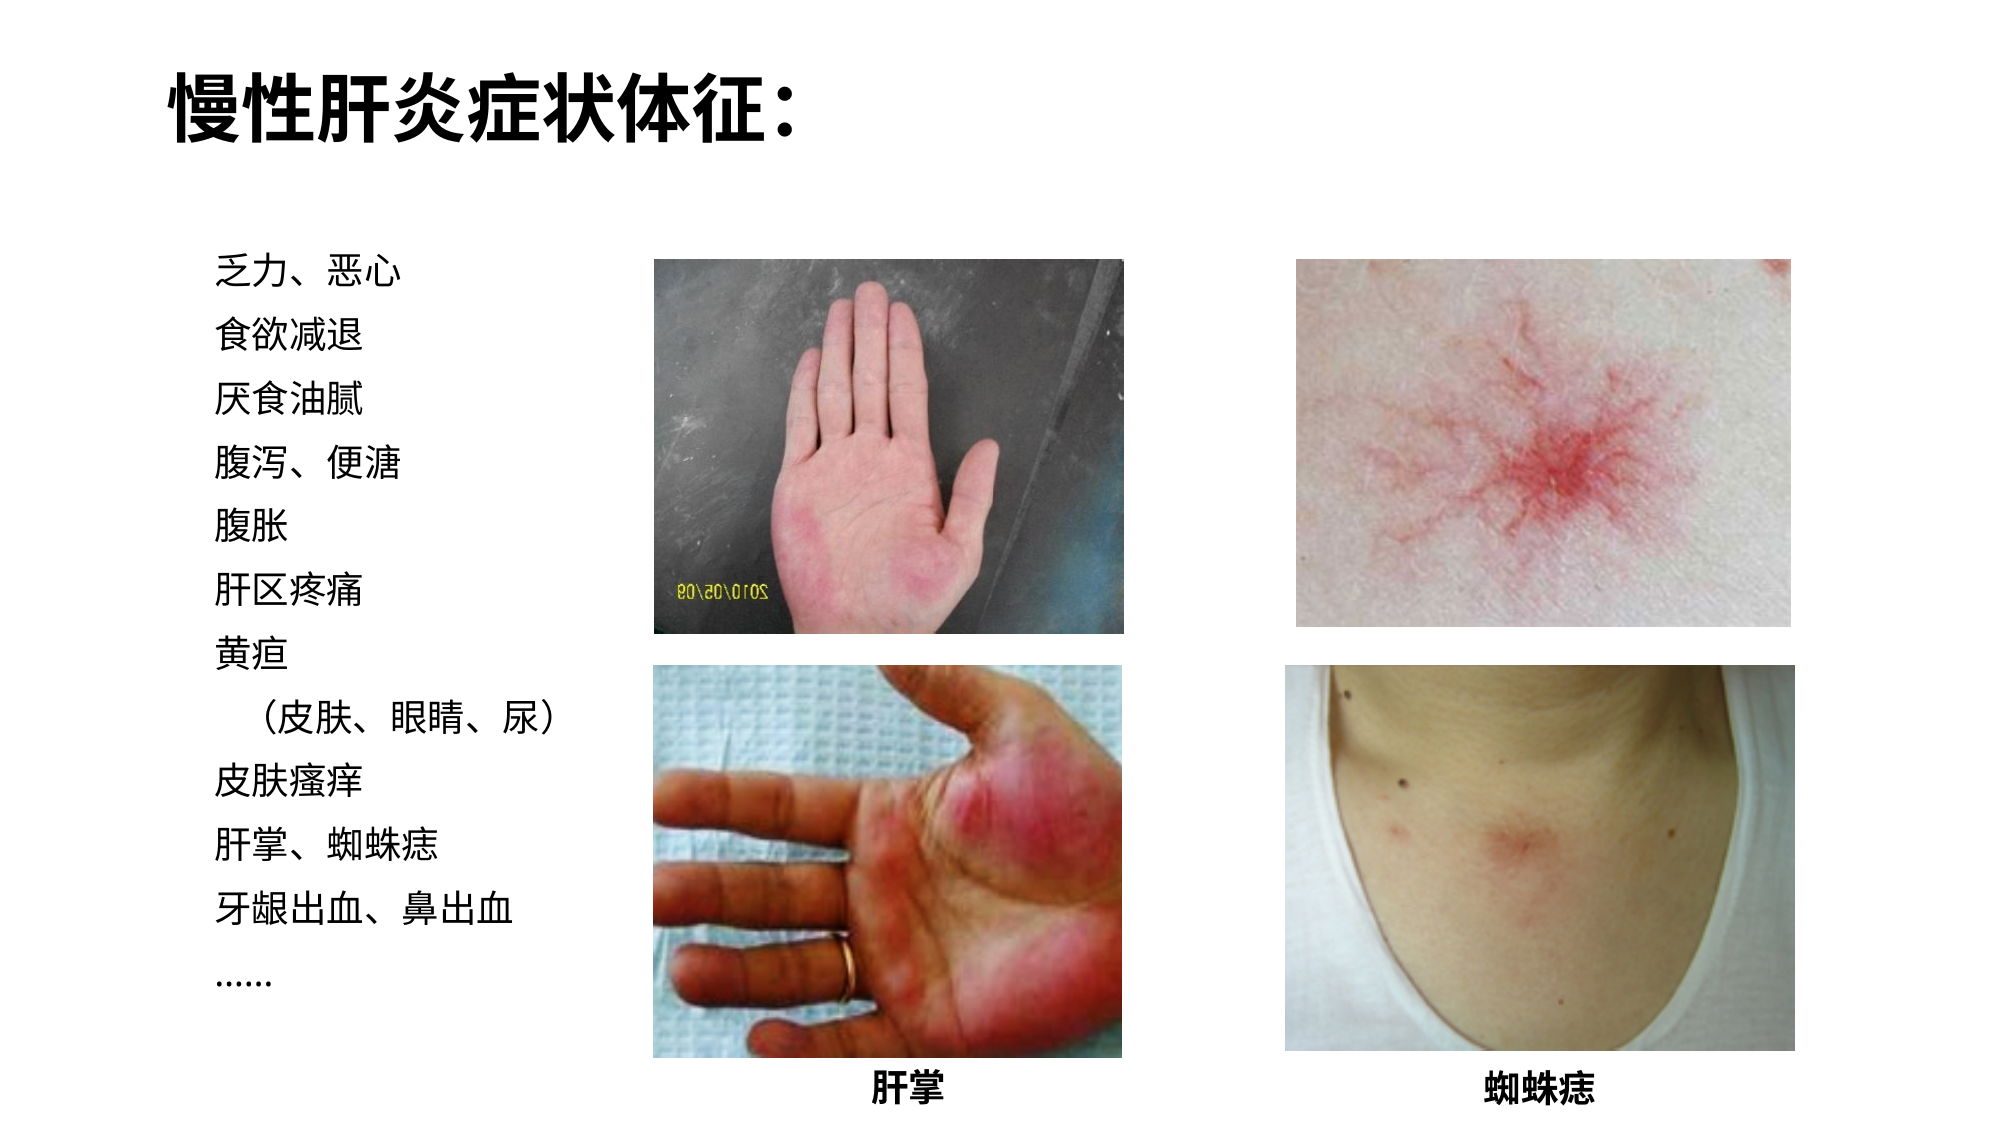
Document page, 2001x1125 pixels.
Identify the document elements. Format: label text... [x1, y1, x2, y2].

picture [1296, 259, 1791, 627]
text_box 慢性肝炎症状体征： [151, 53, 1082, 159]
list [1285, 665, 1795, 1051]
text_box 肝掌 [695, 1058, 1122, 1117]
text_box 蜘蛛痣 [1326, 1057, 1753, 1118]
picture [653, 665, 1122, 1058]
text_box 乏力、恶心 食欲减退 厌食油腻 腹泻、便溏 腹胀 肝区疼痛 黄疸 （皮肤、眼睛、尿） 皮肤瘙痒 肝掌、蜘蛛痣 牙龈出血、鼻出血 …… [199, 239, 625, 1002]
picture [654, 259, 1124, 634]
